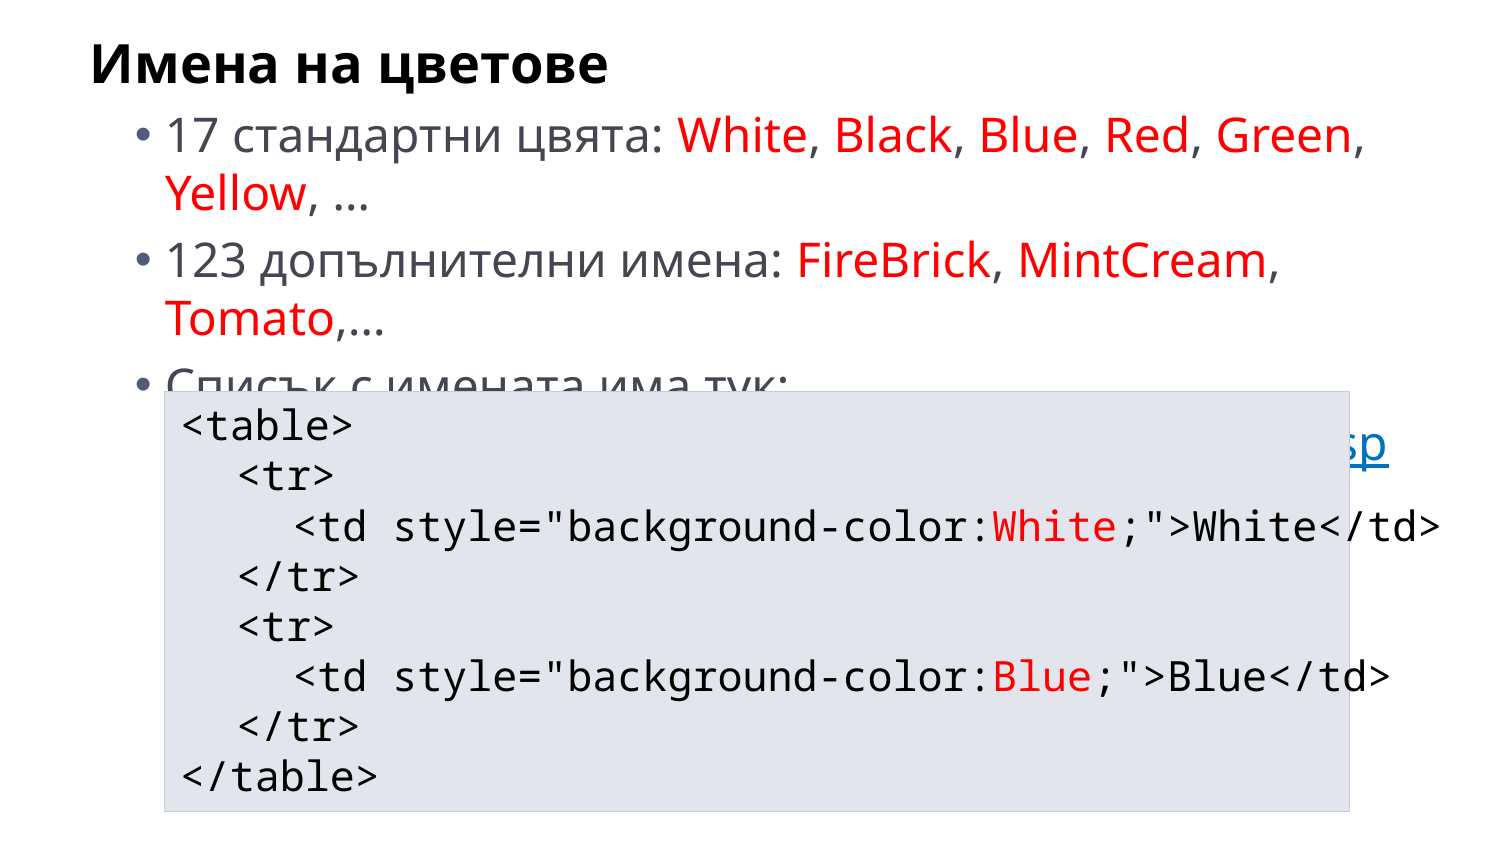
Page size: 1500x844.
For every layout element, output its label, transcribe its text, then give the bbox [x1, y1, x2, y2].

list Имена на цветове 17 стандартни цвята: White, Black, Blue, Red, Green, Yellow, … 123 допълнителни имена: FireBrick, MintCream, Tomato,… Списък с имената има тук: http://www.w3schools.com/cssref/css_colornames.asp [75, 21, 1475, 835]
text_box <table> <tr> <td style="background-color:White;">White</td> </tr> <tr> <td style="background-color:Blue;">Blue</td> </tr> </table> [164, 391, 1350, 812]
